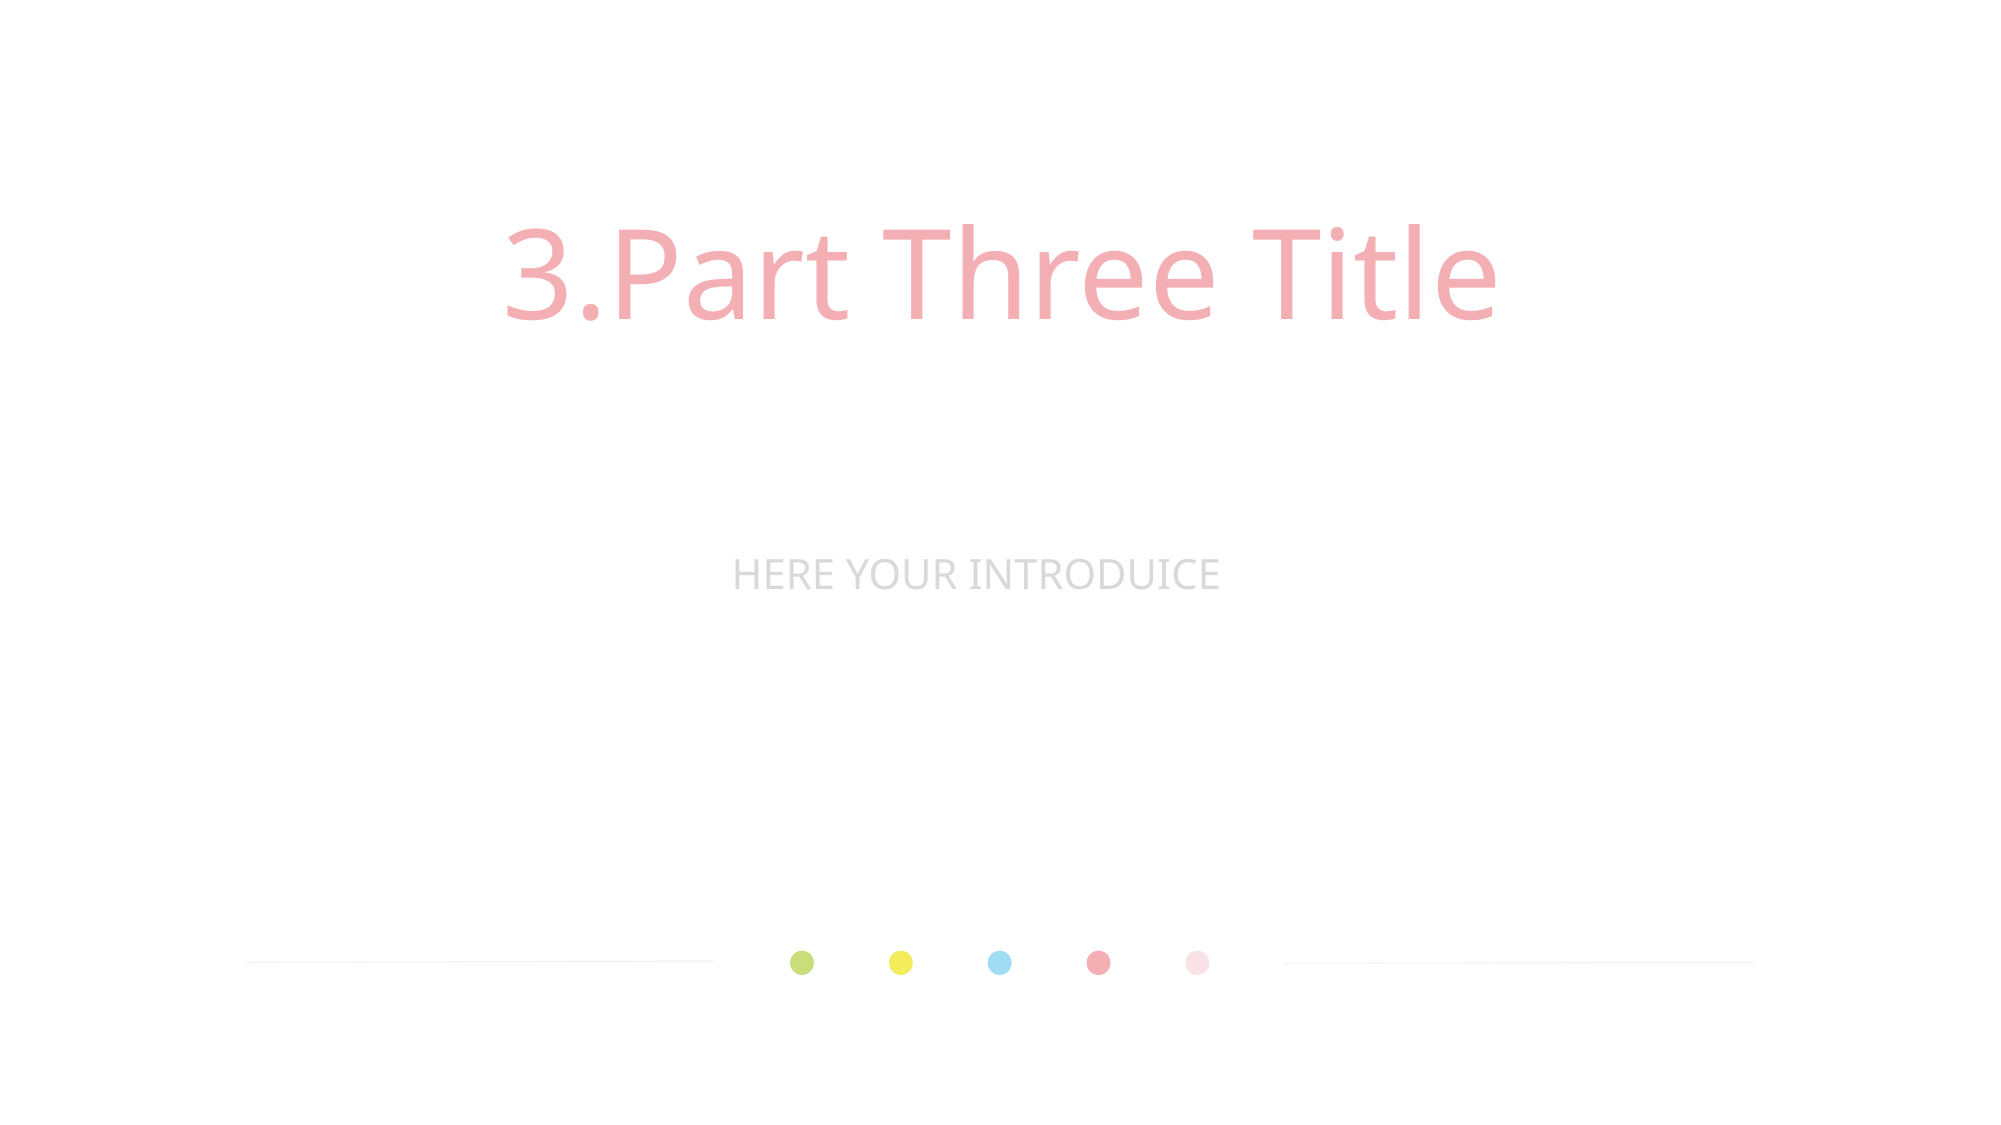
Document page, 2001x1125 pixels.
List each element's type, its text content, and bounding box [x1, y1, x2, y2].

text_box [1085, 949, 1112, 977]
text_box [1184, 949, 1211, 977]
text_box [887, 949, 914, 977]
text_box HERE YOUR INTRODUICE [716, 540, 1283, 606]
text_box [789, 949, 815, 977]
text_box [986, 949, 1013, 977]
text_box 3.Part Three Title [470, 186, 1535, 352]
